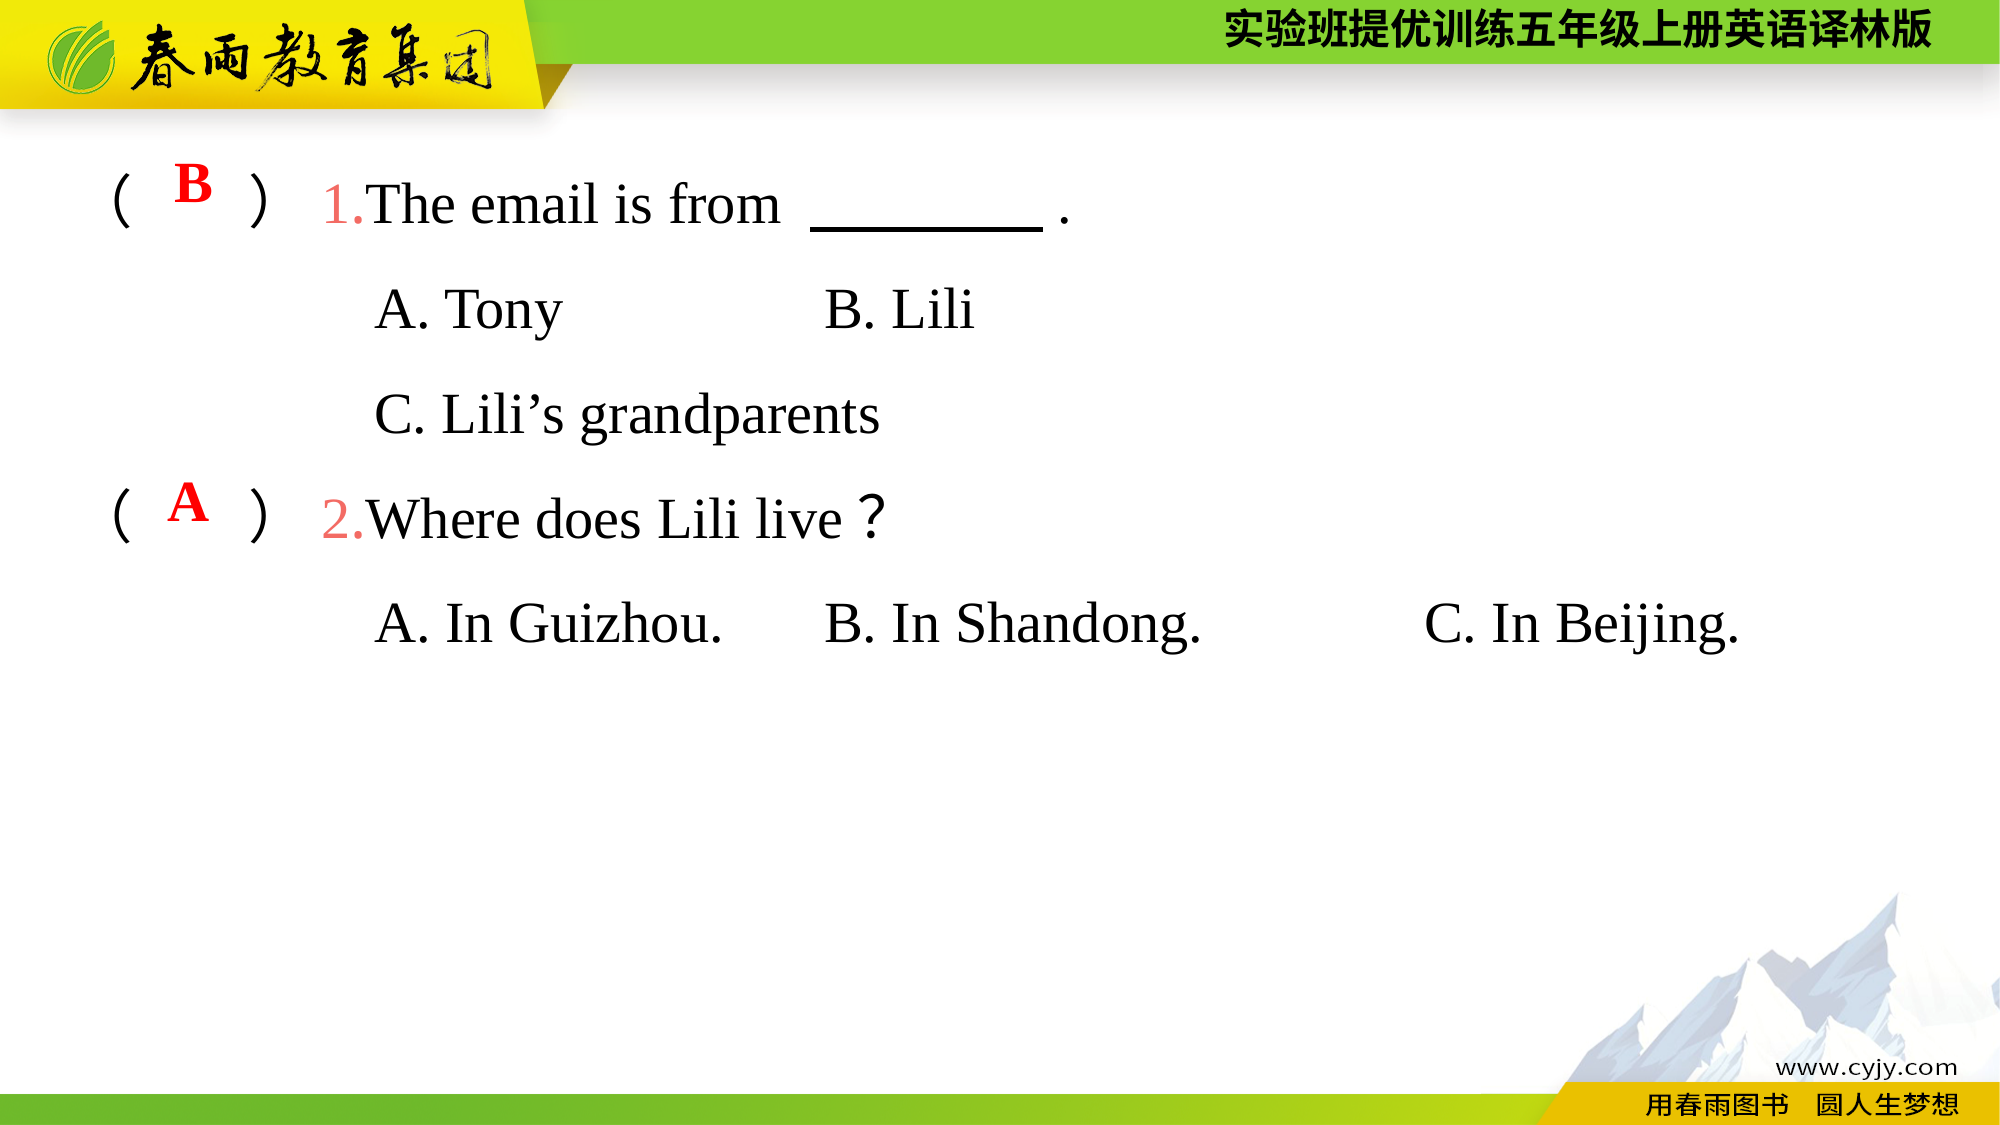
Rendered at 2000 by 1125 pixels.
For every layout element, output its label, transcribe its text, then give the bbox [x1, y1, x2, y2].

text_box A [153, 456, 225, 541]
picture [0, 0, 2000, 1125]
text_box B [160, 137, 229, 222]
list （ ）1.The email is from . A. Tony B. Lili C. Lili’s grandparents （ ）2.Where does Lili live？ A. In Guizhou. B. In Shandong. C. In Beijing. [59, 122, 1944, 668]
